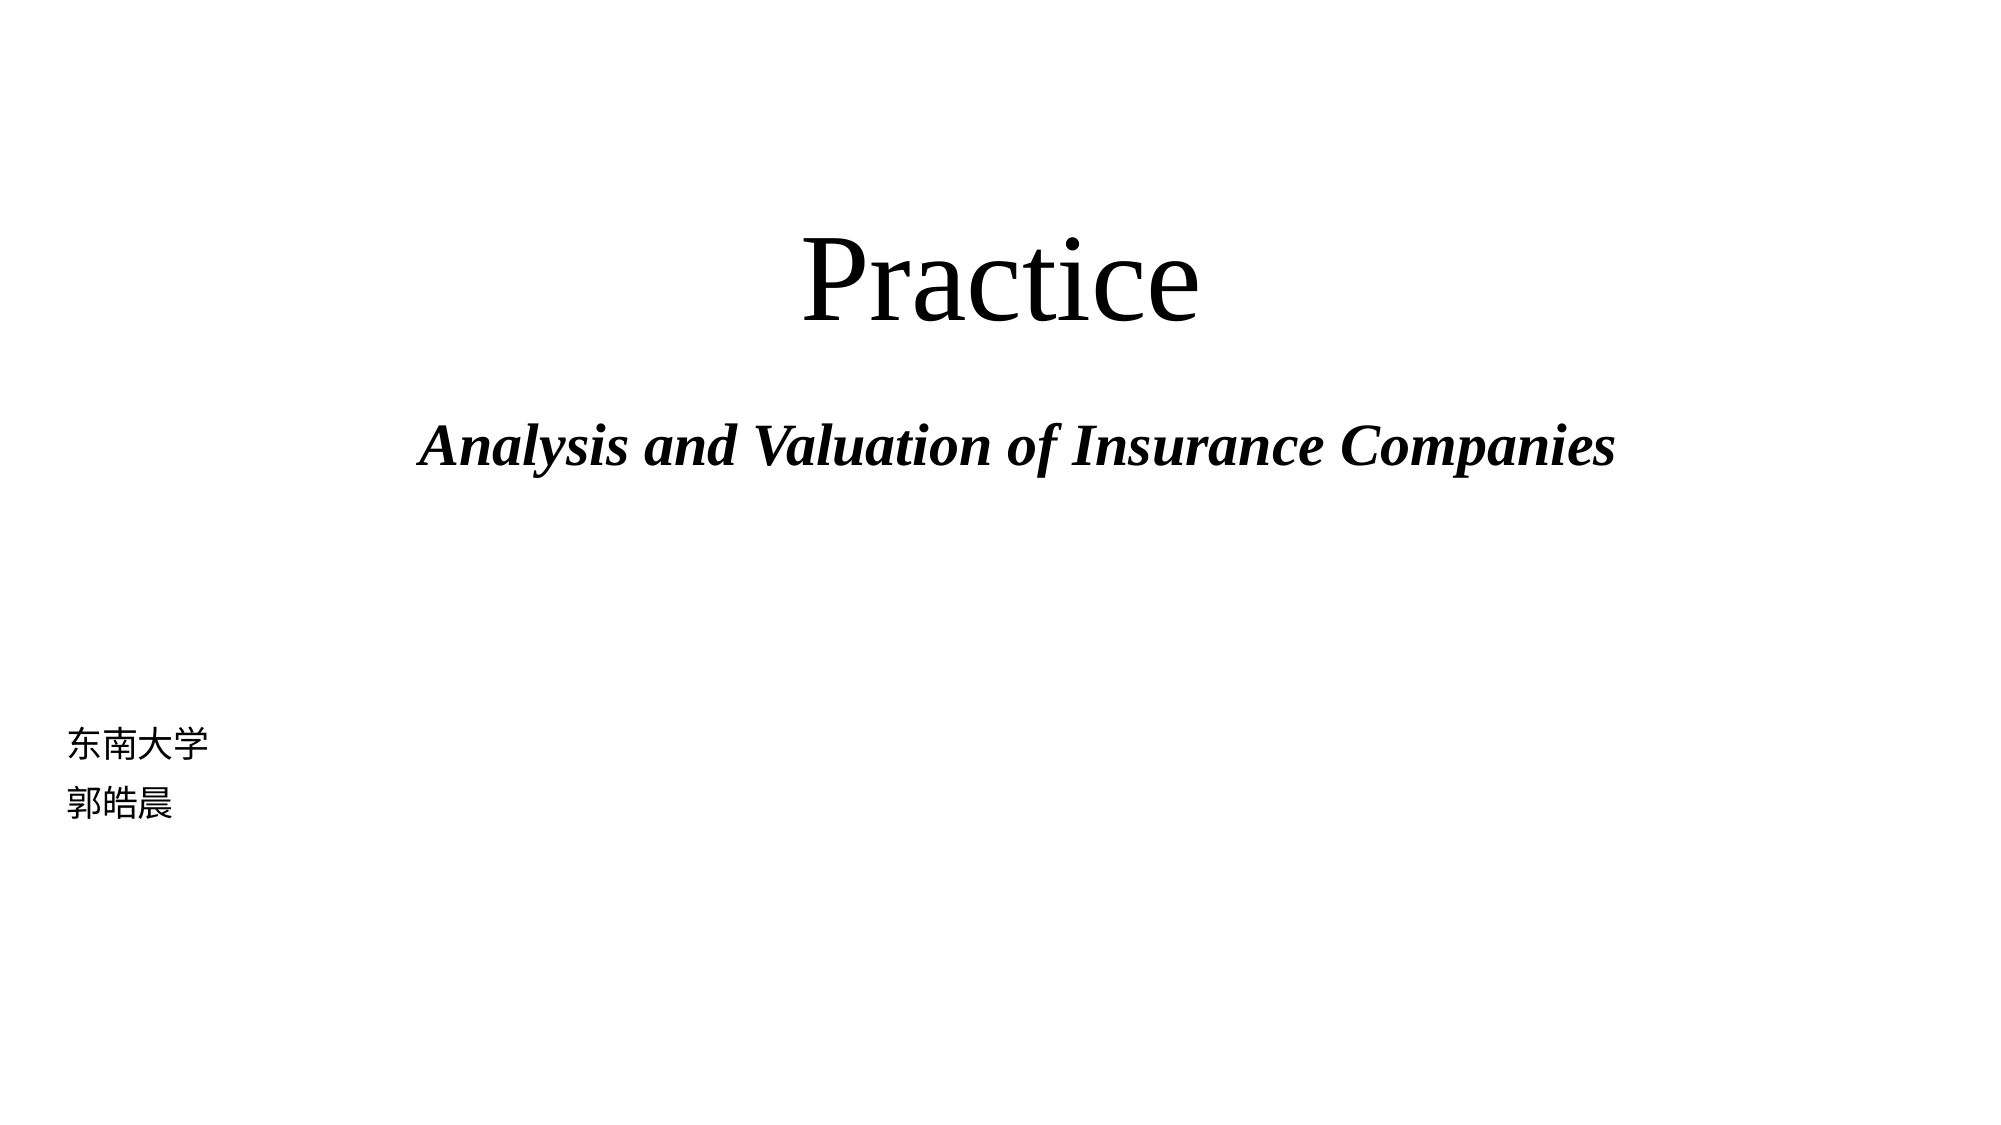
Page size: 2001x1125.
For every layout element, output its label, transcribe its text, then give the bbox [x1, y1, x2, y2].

subtitle Analysis and Valuation of Insurance Companies 东南大学 郭皓晨 [51, 406, 1987, 833]
title Practice [33, 184, 1971, 355]
